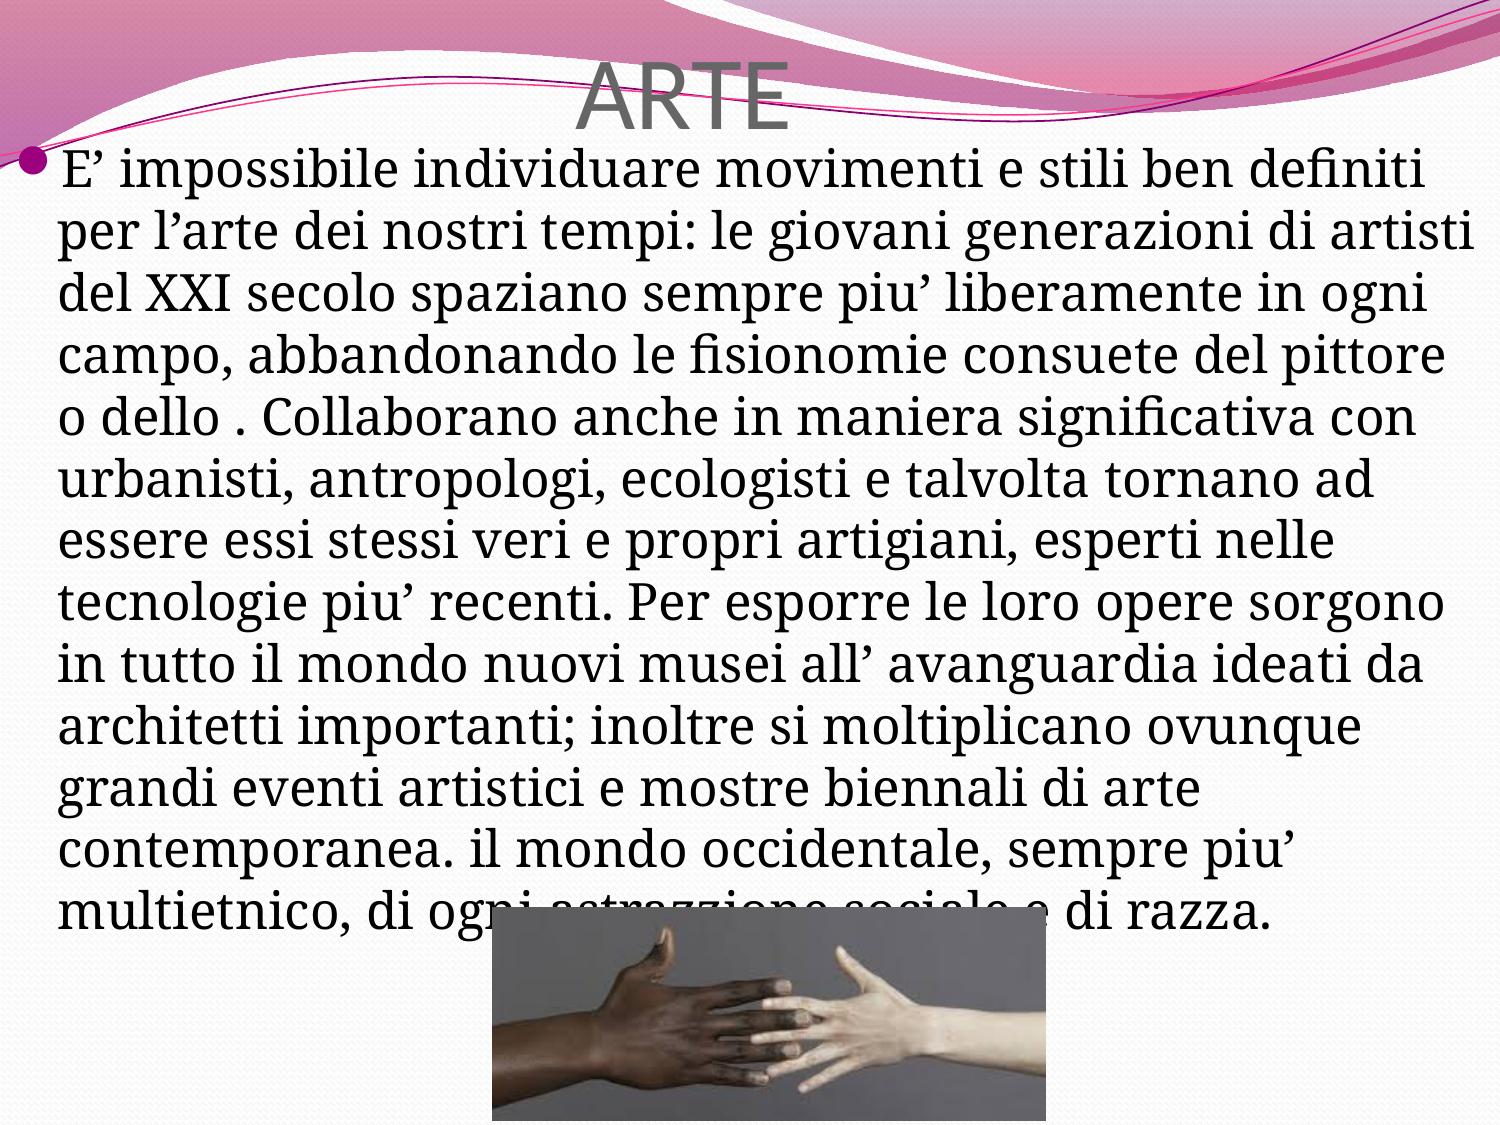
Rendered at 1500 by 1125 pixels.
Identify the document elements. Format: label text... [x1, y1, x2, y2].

list E’ impossibile individuare movimenti e stili ben definiti per l’arte dei nostri tempi: le giovani generazioni di artisti del XXI secolo spaziano sempre piu’ liberamente in ogni campo, abbandonando le fisionomie consuete del pittore o dello . Collaborano anche in maniera significativa con urbanisti, antropologi, ecologisti e talvolta tornano ad essere essi stessi veri e propri artigiani, esperti nelle tecnologie piu’ recenti. Per esporre le loro opere sorgono in tutto il mondo nuovi musei all’ avanguardia ideati da architetti importanti; inoltre si moltiplicano ovunque grandi eventi artistici e mostre biennali di arte contemporanea. il mondo occidentale, sempre piu’ multietnico, di ogni astrazzione sociale e di razza. [0, 128, 1500, 1008]
picture [492, 907, 1047, 1121]
title ARTE [58, 0, 1409, 128]
